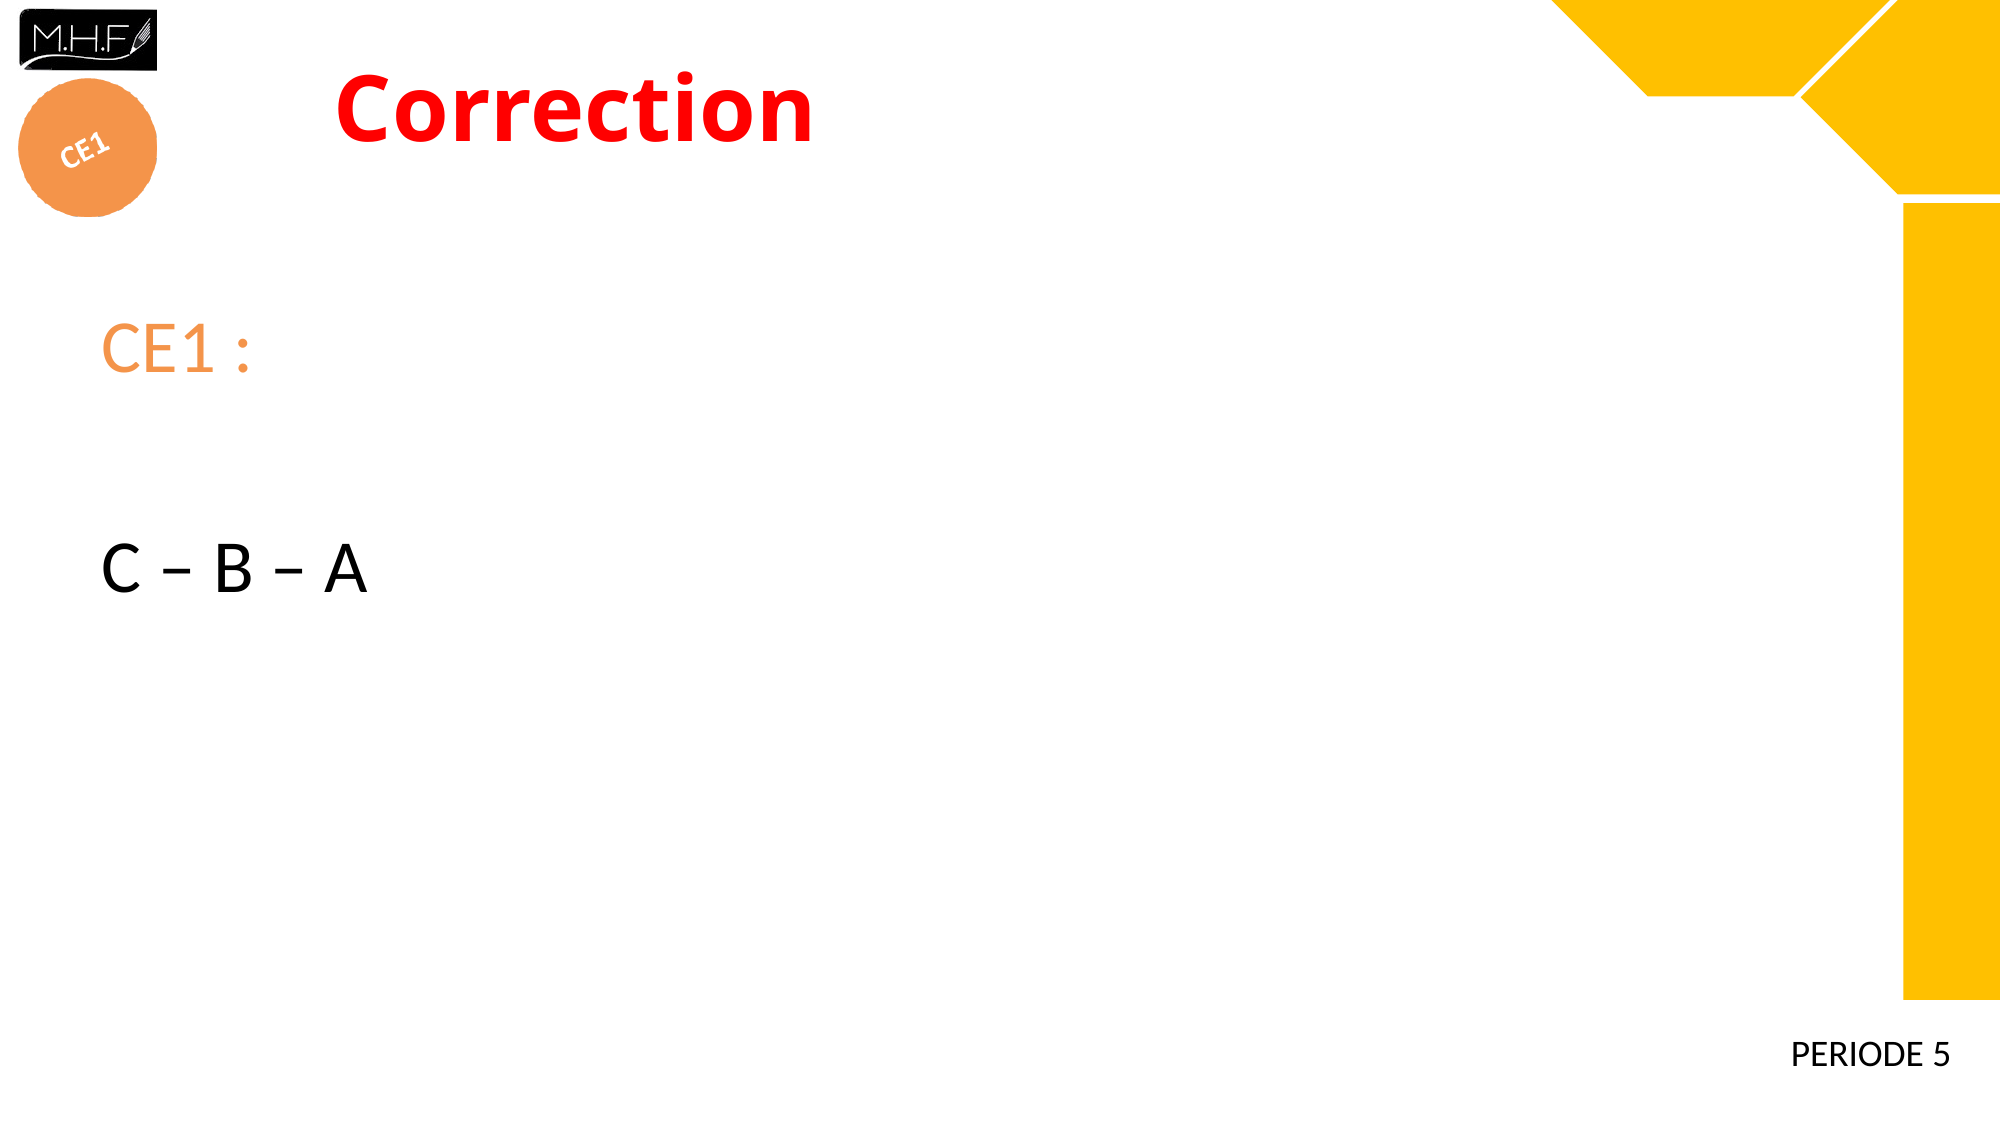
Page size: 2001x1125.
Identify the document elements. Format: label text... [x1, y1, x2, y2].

text_box [1549, 0, 1892, 98]
title Correction [318, 3, 1865, 221]
text_box [1799, 0, 2000, 196]
list CE1 : C – B – A [86, 300, 1748, 1015]
text_box PERIODE 5 [1362, 1021, 1967, 1125]
text_box [1902, 202, 2000, 1001]
picture [16, 7, 157, 74]
picture [18, 78, 157, 218]
